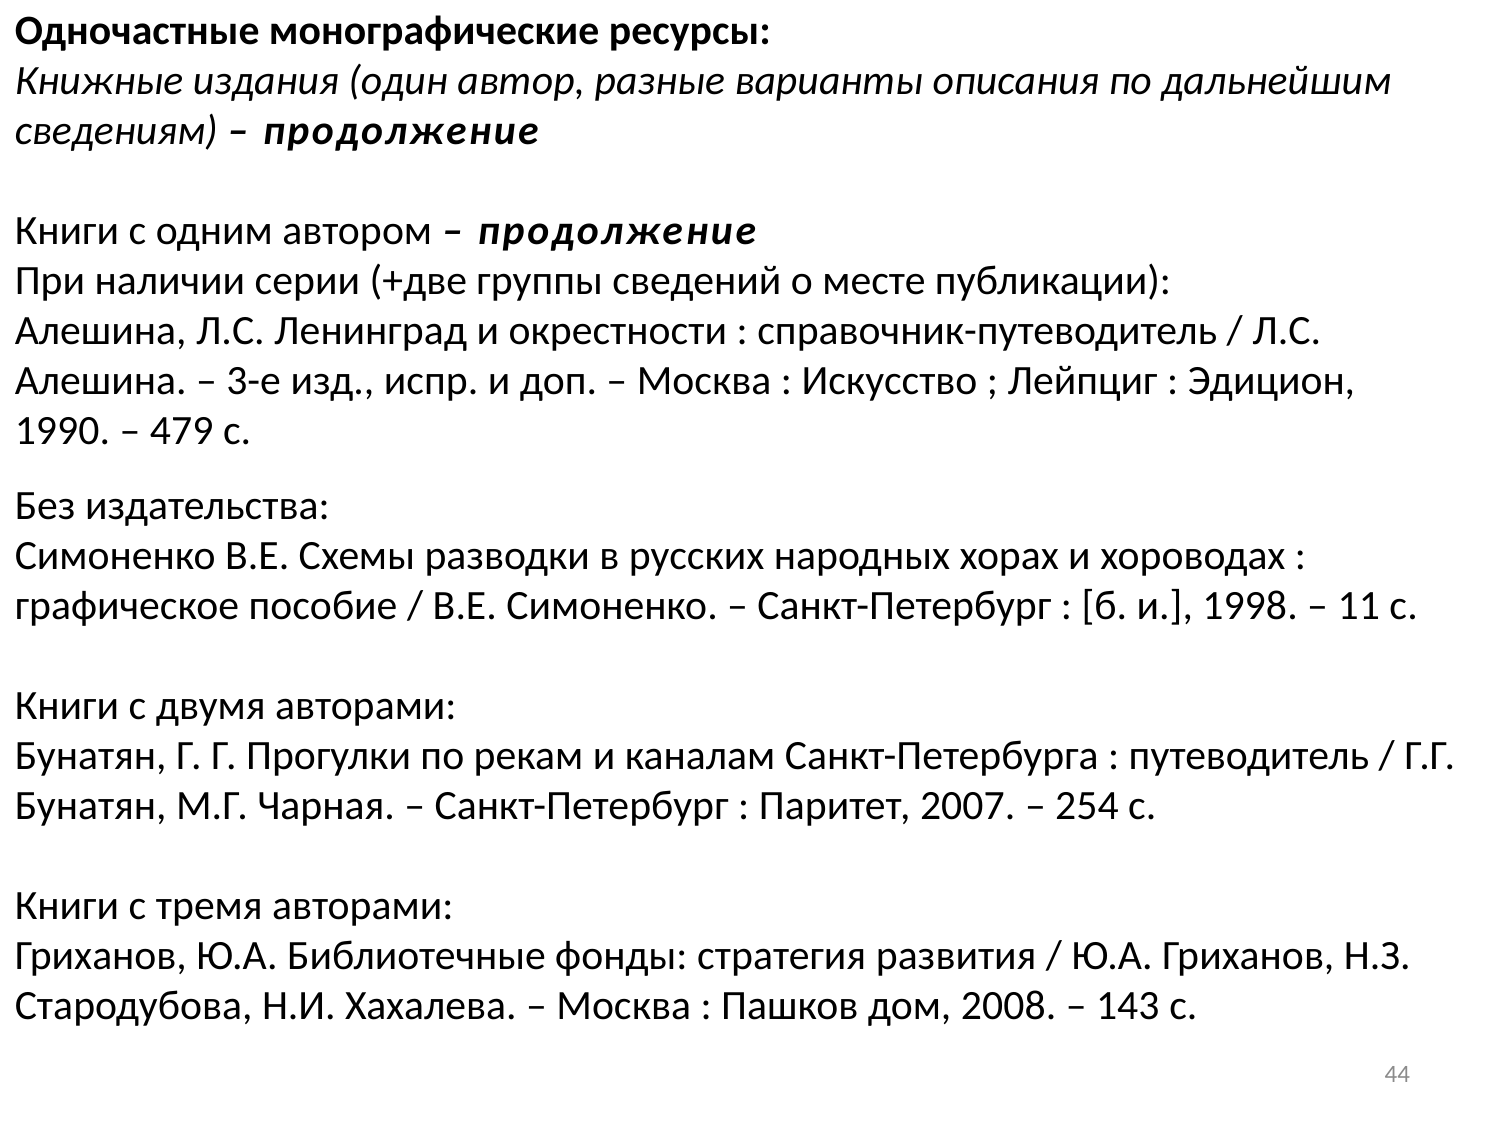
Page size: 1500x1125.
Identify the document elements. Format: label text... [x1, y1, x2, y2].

text_box Одночастные монографические ресурсы: Книжные издания (один автор, разные варианты описания по дальнейшим сведениям) – продолжение Книги с одним автором – продолжение При наличии серии (+две группы сведений о месте публикации): Алешина, Л.С. Ленинград и окрестности : справочник-путеводитель / Л.С. Алешина. – 3-е изд., испр. и доп. – Москва : Искусство ; Лейпциг : Эдицион, 1990. – 479 с. Без издательства: Симоненко В.Е. Схемы разводки в русских народных хорах и хороводах : графическое пособие / В.Е. Симоненко. – Санкт-Петербург : [б. и.], 1998. – 11 с. Книги с двумя авторами: Бунатян, Г. Г. Прогулки по рекам и каналам Санкт-Петербурга : путеводитель / Г.Г. Бунатян, М.Г. Чарная. – Санкт-Петербург : Паритет, 2007. – 254 с. Книги с тремя авторами: Гриханов, Ю.А. Библиотечные фонды: стратегия развития / Ю.А. Гриханов, Н.З. Стародубова, Н.И. Хахалева. – Москва : Пашков дом, 2008. – 143 с. [0, 0, 1483, 1036]
slide_number 44 [1074, 1042, 1425, 1103]
